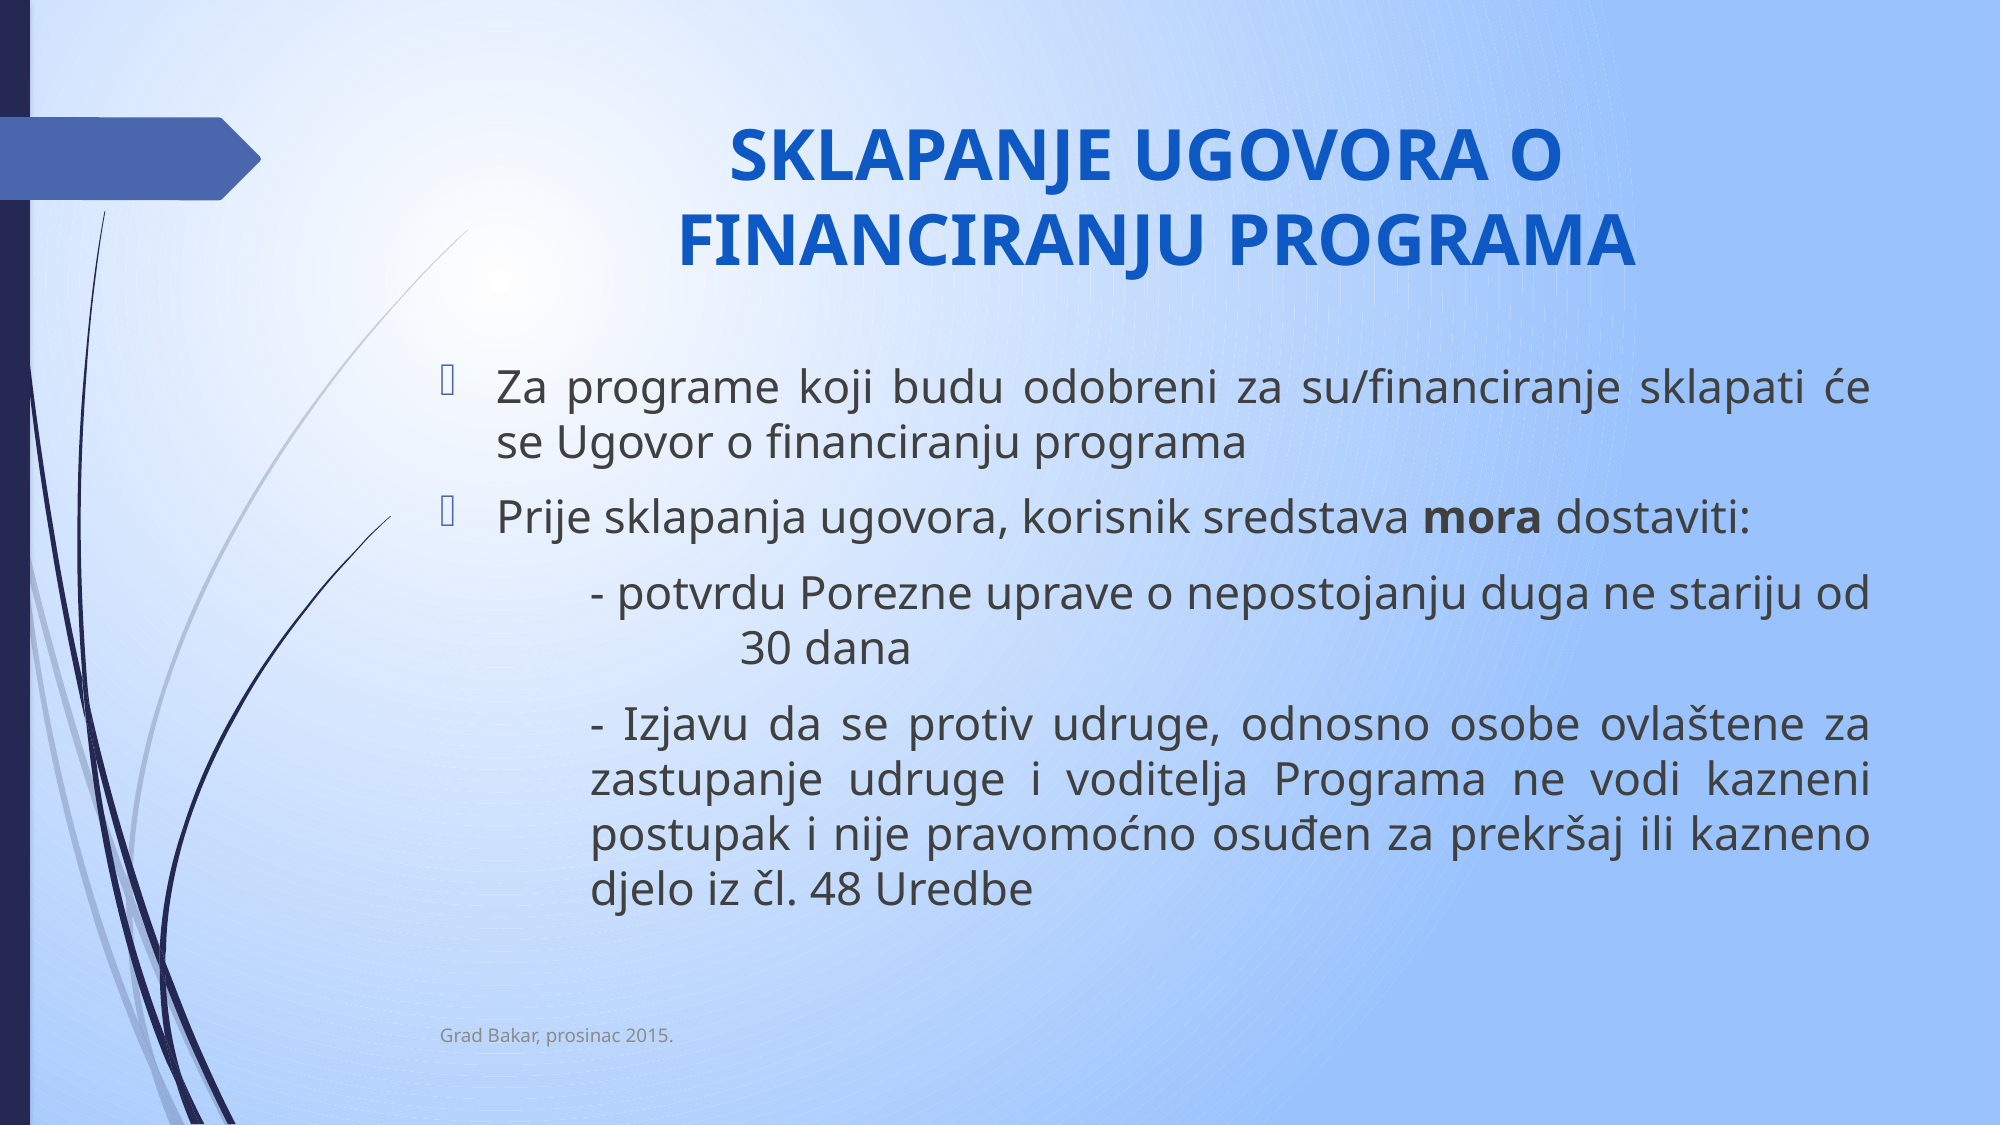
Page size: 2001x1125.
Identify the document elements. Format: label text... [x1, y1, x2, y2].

list Za programe koji budu odobreni za su/financiranje sklapati će se Ugovor o financiranju programa Prije sklapanja ugovora, korisnik sredstava mora dostaviti: - potvrdu Porezne uprave o nepostojanju duga ne stariju od 30 dana - Izjavu da se protiv udruge, odnosno osobe ovlaštene za zastupanje udruge i voditelja Programa ne vodi kazneni postupak i nije pravomoćno osuđen za prekršaj ili kazneno djelo iz čl. 48 Uredbe [424, 350, 1888, 970]
footer Grad Bakar, prosinac 2015. [424, 1006, 1675, 1067]
title SKLAPANJE UGOVORA O FINANCIRANJU PROGRAMA [425, 102, 1888, 313]
